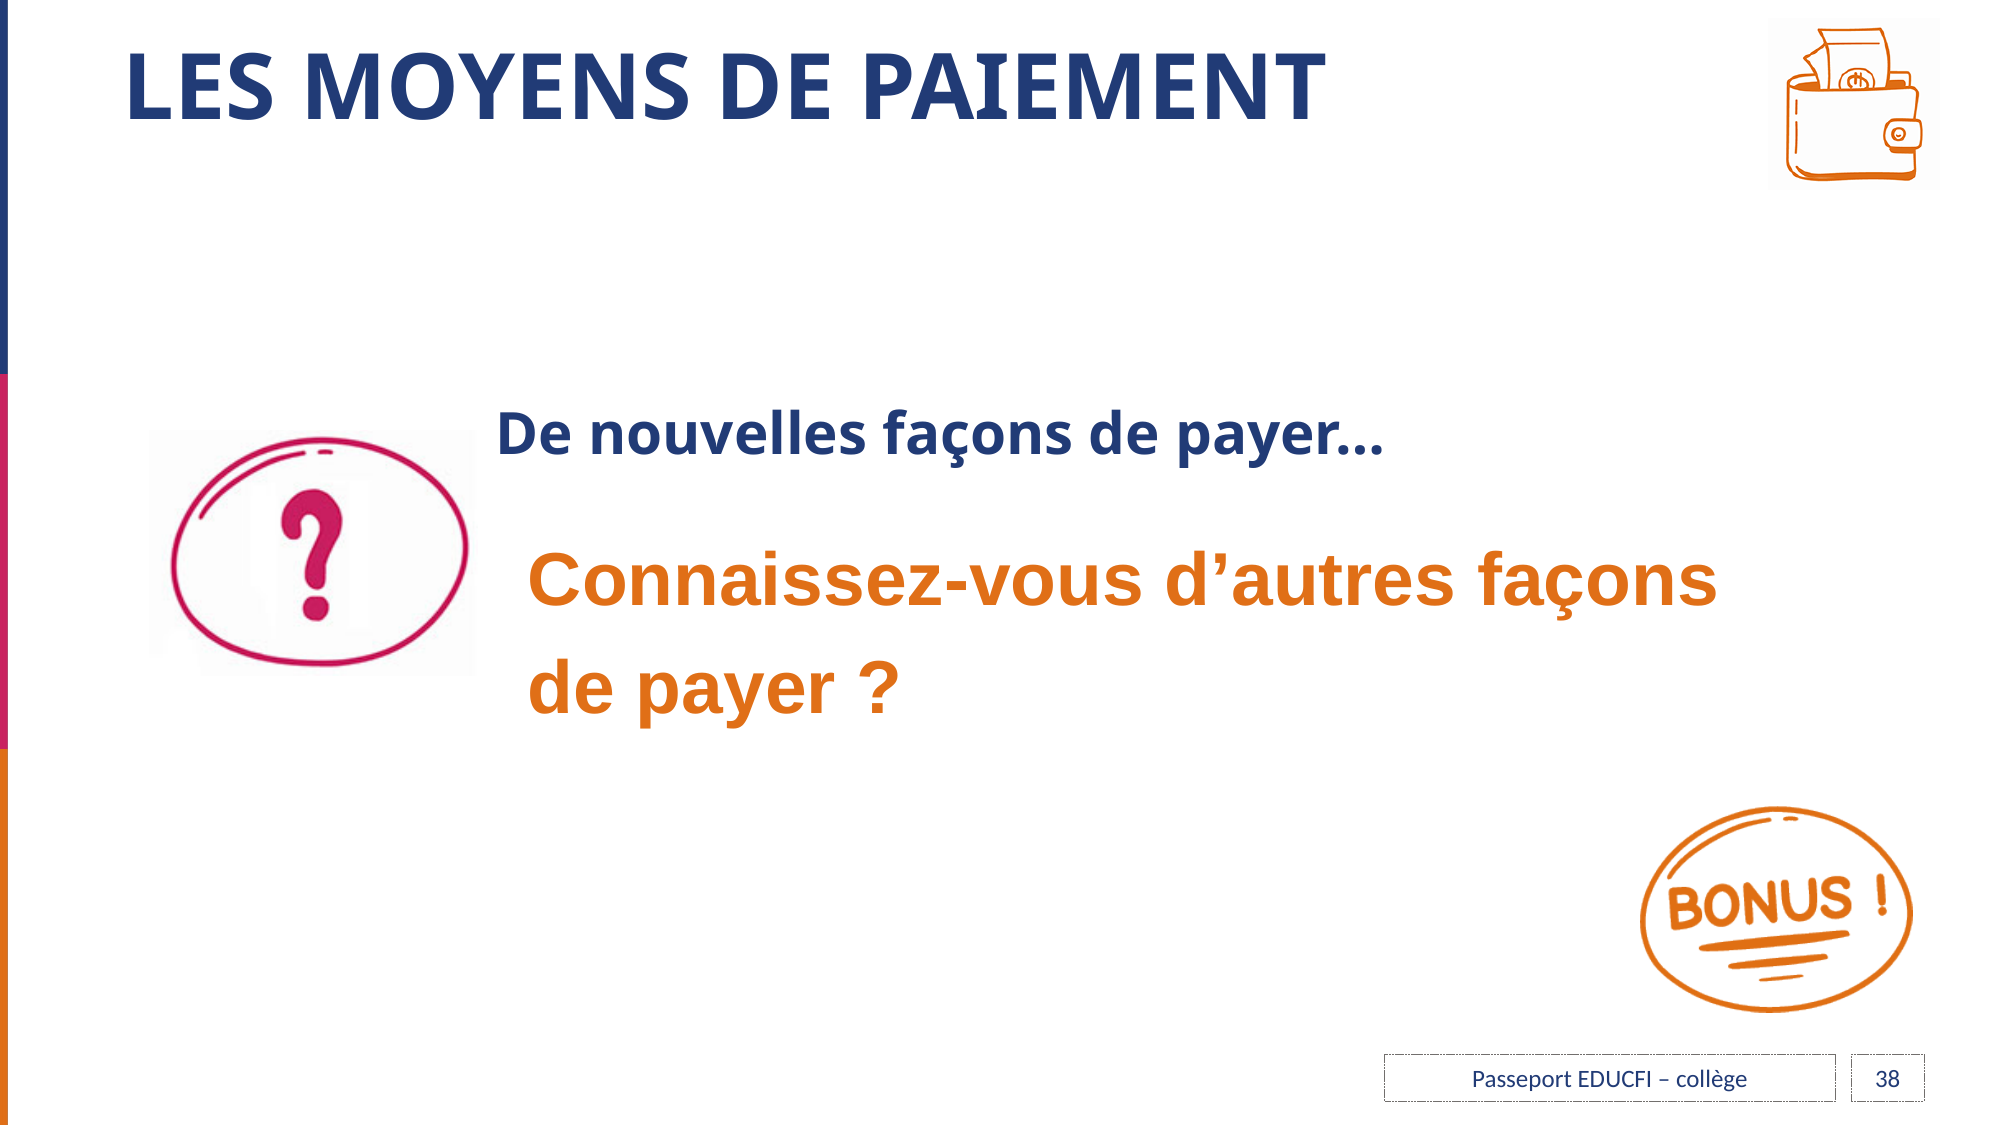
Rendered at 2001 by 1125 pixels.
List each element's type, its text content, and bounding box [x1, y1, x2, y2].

picture [0, 0, 8, 1125]
text_box Connaissez-vous d’autres façons de payer ? [520, 505, 1790, 736]
picture [1768, 18, 1940, 190]
footer Passeport EDUCFI – collège [1384, 1054, 1836, 1102]
slide_number 38 [1851, 1054, 1925, 1102]
title LES MOYENS DE PAIEMENT [108, 32, 1768, 148]
picture [1640, 806, 1913, 1013]
picture [149, 430, 478, 676]
text_box De nouvelles façons de payer… [480, 388, 1416, 474]
